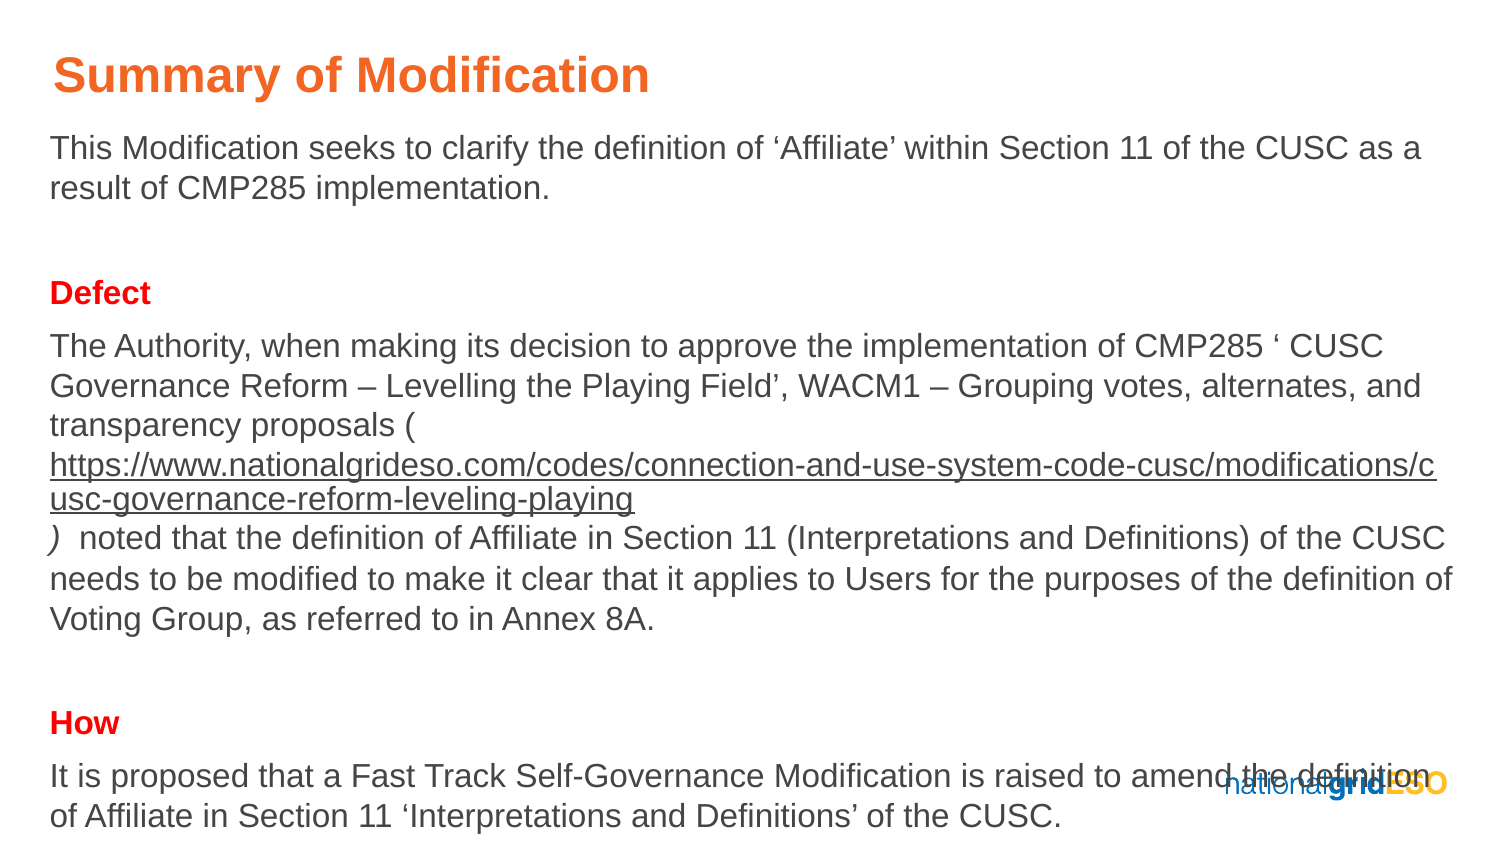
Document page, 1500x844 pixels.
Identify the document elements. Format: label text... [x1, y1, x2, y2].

list This Modification seeks to clarify the definition of ‘Affiliate’ within Section 11 of the CUSC as a result of CMP285 implementation. Defect The Authority, when making its decision to approve the implementation of CMP285 ‘ CUSC Governance Reform – Levelling the Playing Field’, WACM1 – Grouping votes, alternates, and transparency proposals (https://www.nationalgrideso.com/codes/connection-and-use-system-code-cusc/modifications/cusc-governance-reform-leveling-playing) noted that the definition of Affiliate in Section 11 (Interpretations and Definitions) of the CUSC needs to be modified to make it clear that it applies to Users for the purposes of the definition of Voting Group, as referred to in Annex 8A. How It is proposed that a Fast Track Self-Governance Modification is raised to amend the definition of Affiliate in Section 11 ‘Interpretations and Definitions’ of the CUSC. [49, 126, 1456, 844]
title Summary of Modification [53, 54, 727, 127]
